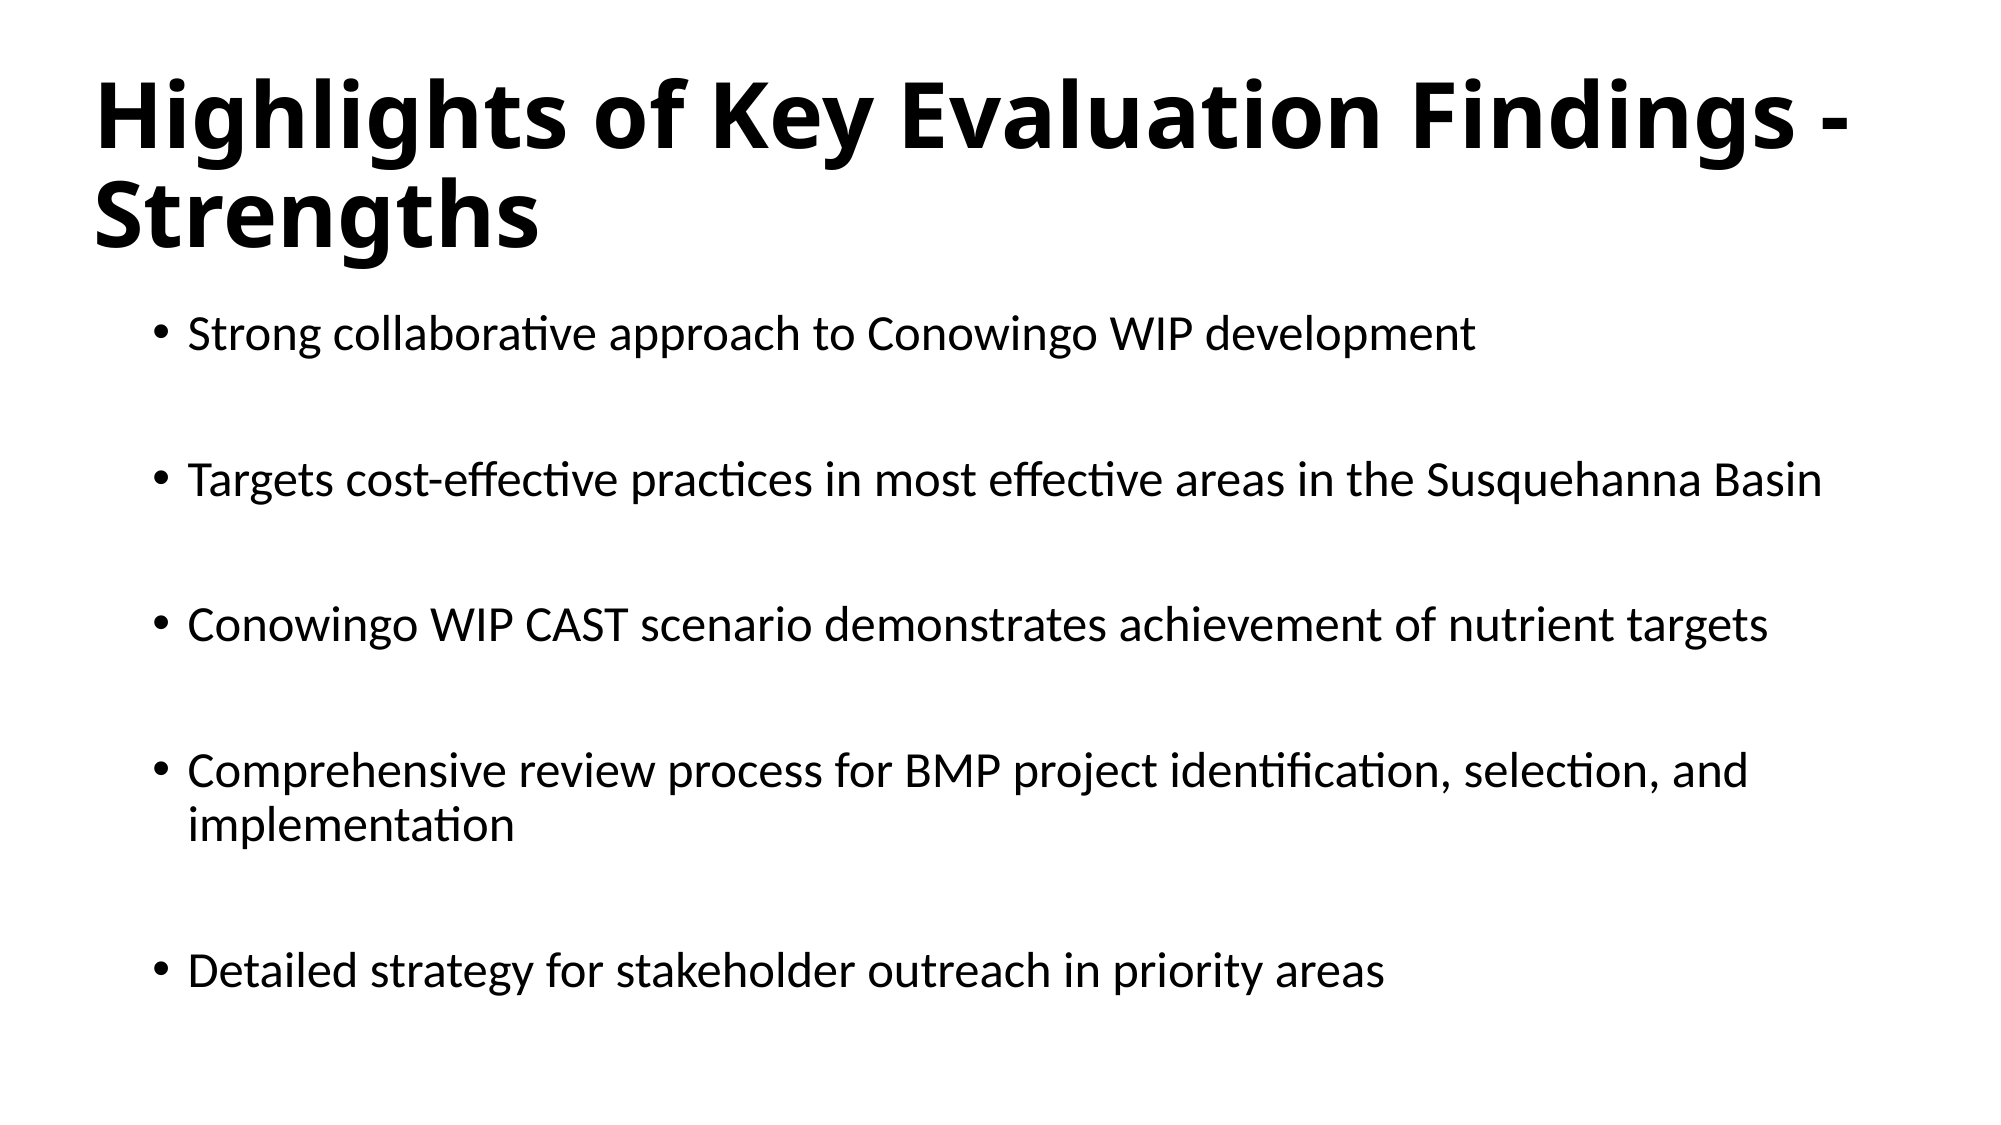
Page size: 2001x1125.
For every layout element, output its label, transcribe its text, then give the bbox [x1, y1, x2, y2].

title Highlights of Key Evaluation Findings - Strengths [78, 59, 1907, 278]
list Strong collaborative approach to Conowingo WIP development Targets cost-effective practices in most effective areas in the Susquehanna Basin Conowingo WIP CAST scenario demonstrates achievement of nutrient targets Comprehensive review process for BMP project identification, selection, and implementation Detailed strategy for stakeholder outreach in priority areas [137, 299, 1863, 1087]
